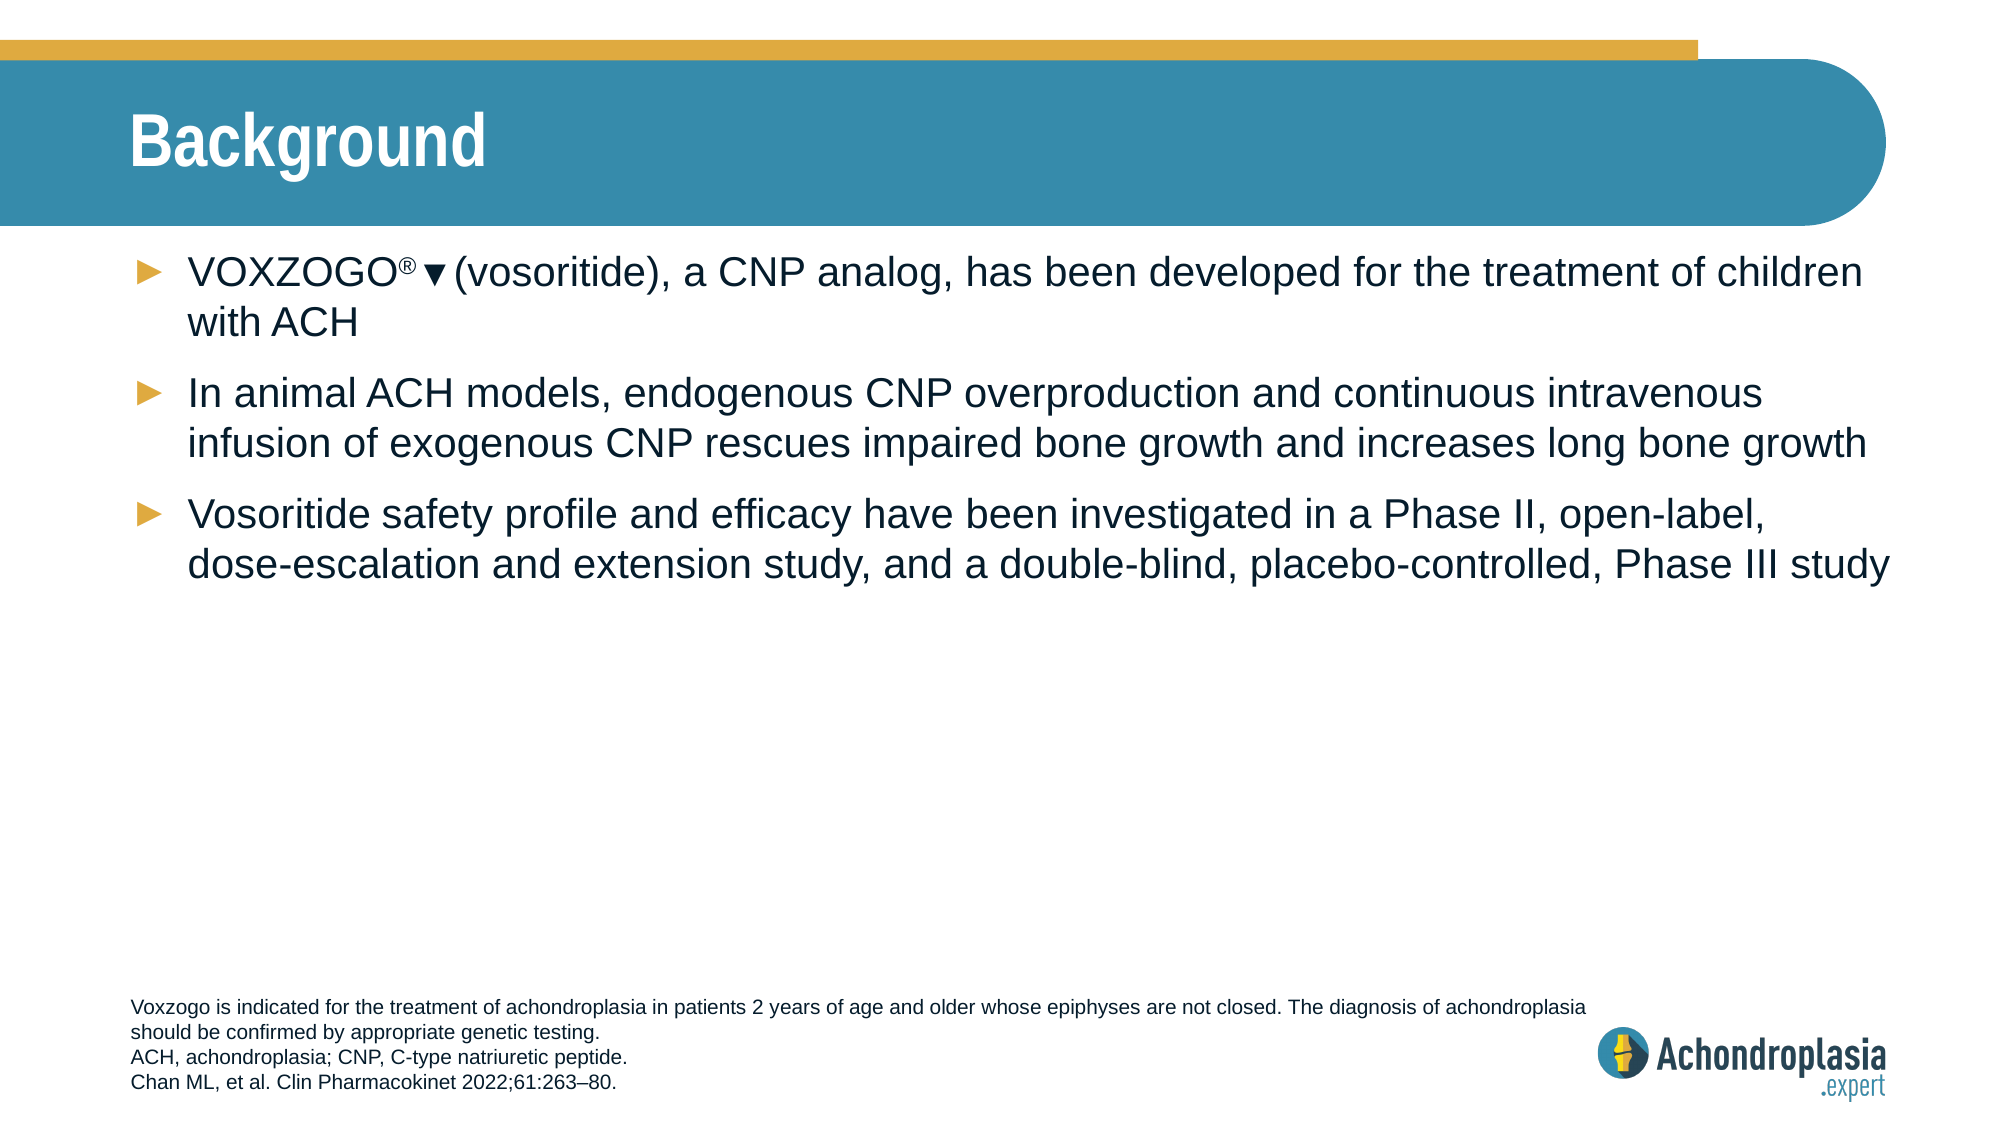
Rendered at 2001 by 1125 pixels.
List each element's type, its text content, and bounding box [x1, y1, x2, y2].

list VOXZOGO®▼(vosoritide), a CNP analog, has been developed for the treatment of children with ACH In animal ACH models, endogenous CNP overproduction and continuous intravenous infusion of exogenous CNP rescues impaired bone growth and increases long bone growth Vosoritide safety profile and efficacy have been investigated in a Phase II, open-label, dose-escalation and extension study, and a double-blind, placebo-controlled, Phase III study [114, 237, 1913, 982]
footer Voxzogo is indicated for the treatment of achondroplasia in patients 2 years of age and older whose epiphyses are not closed. The diagnosis of achondroplasia should be confirmed by appropriate genetic testing. ACH, achondroplasia; CNP, C-type natriuretic peptide. Chan ML, et al. Clin Pharmacokinet 2022;61:263–80. [115, 1005, 1611, 1102]
picture [1611, 1027, 1886, 1102]
title Background [114, 59, 1886, 225]
